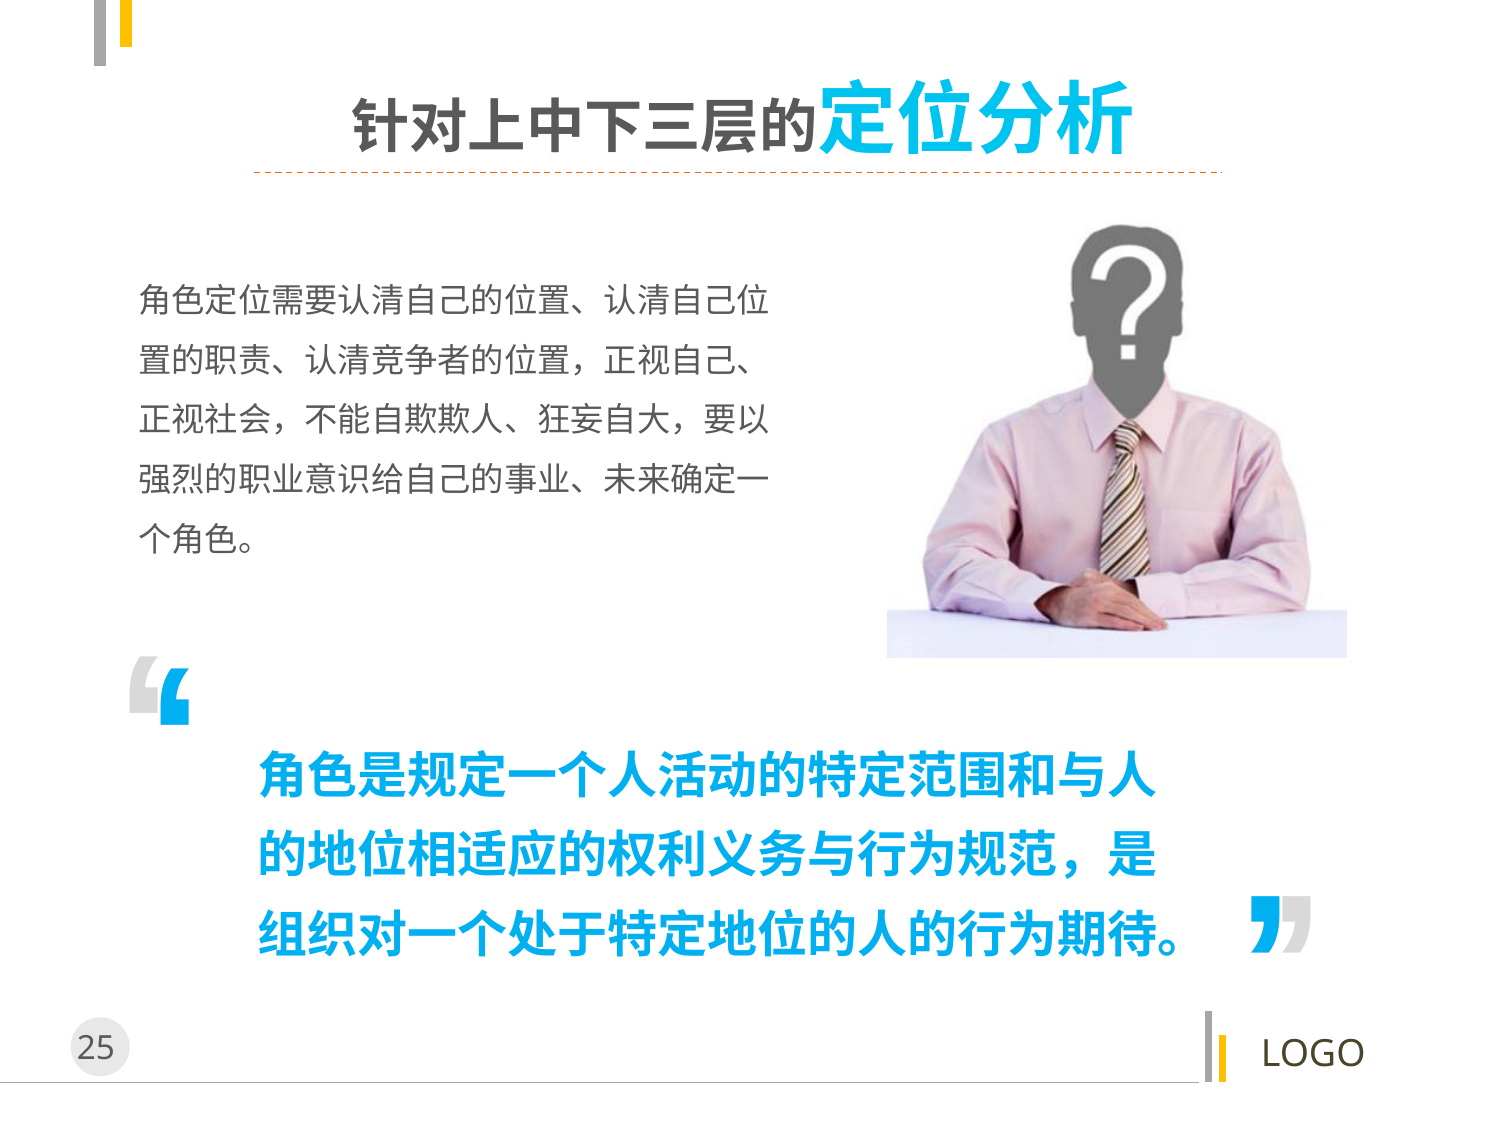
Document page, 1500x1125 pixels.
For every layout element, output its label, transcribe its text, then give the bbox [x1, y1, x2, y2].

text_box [100, 586, 219, 857]
picture [887, 195, 1348, 659]
text_box 角色是规定一个人活动的特定范围和与人的地位相适应的权利义务与行为规范，是组织对一个处于特定地位的人的行为期待。 [242, 717, 1194, 1049]
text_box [1222, 765, 1340, 1024]
text_box 角色定位需要认清自己的位置、认清自己位置的职责、认清竞争者的位置，正视自己、正视社会，不能自欺欺人、狂妄自大，要以强烈的职业意识给自己的事业、未来确定一个角色。 [123, 251, 809, 566]
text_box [253, 77, 1223, 173]
